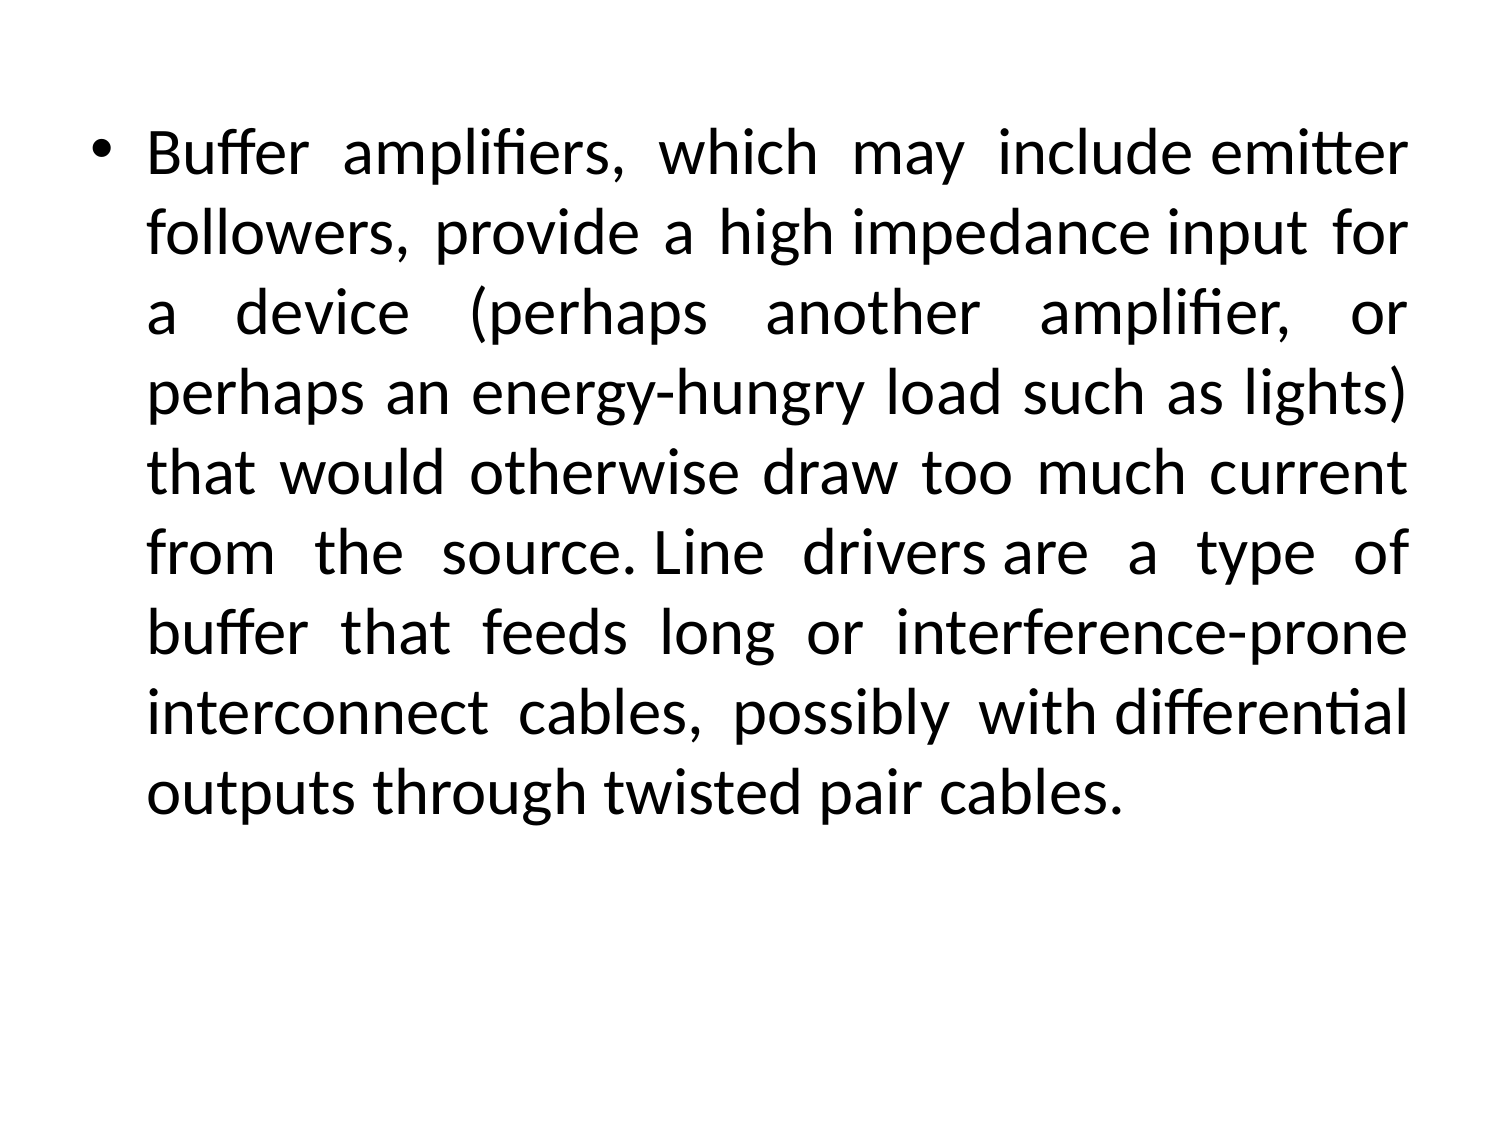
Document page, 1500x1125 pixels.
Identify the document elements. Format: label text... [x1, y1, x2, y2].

list Buffer amplifiers, which may include emitter followers, provide a high impedance input for a device (perhaps another amplifier, or perhaps an energy-hungry load such as lights) that would otherwise draw too much current from the source. Line drivers are a type of buffer that feeds long or interference-prone interconnect cables, possibly with differential outputs through twisted pair cables. [75, 99, 1425, 1005]
